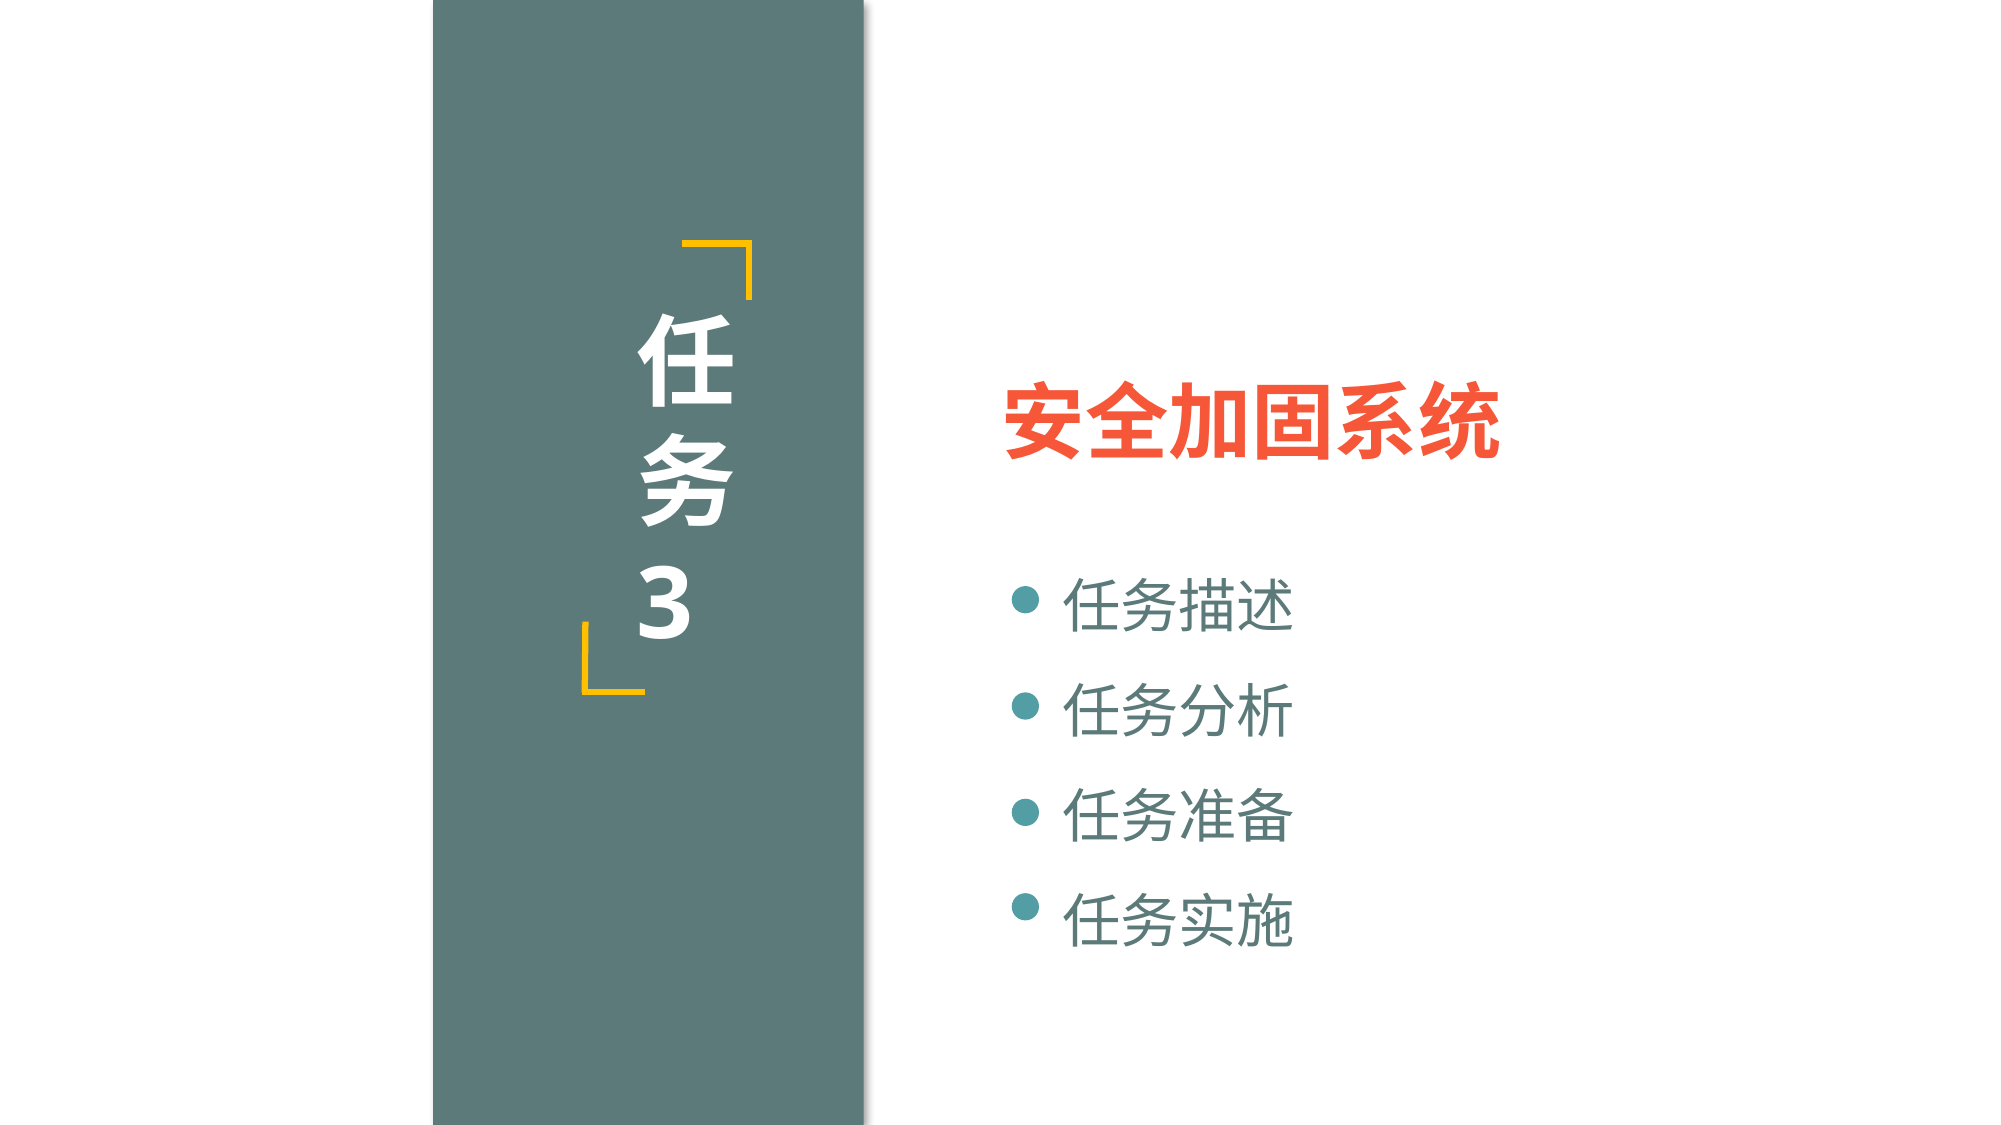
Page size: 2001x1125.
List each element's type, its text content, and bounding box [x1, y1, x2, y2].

text_box [432, 0, 865, 1125]
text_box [581, 240, 752, 693]
text_box 安全加固系统 [929, 361, 1633, 477]
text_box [1011, 527, 1778, 967]
